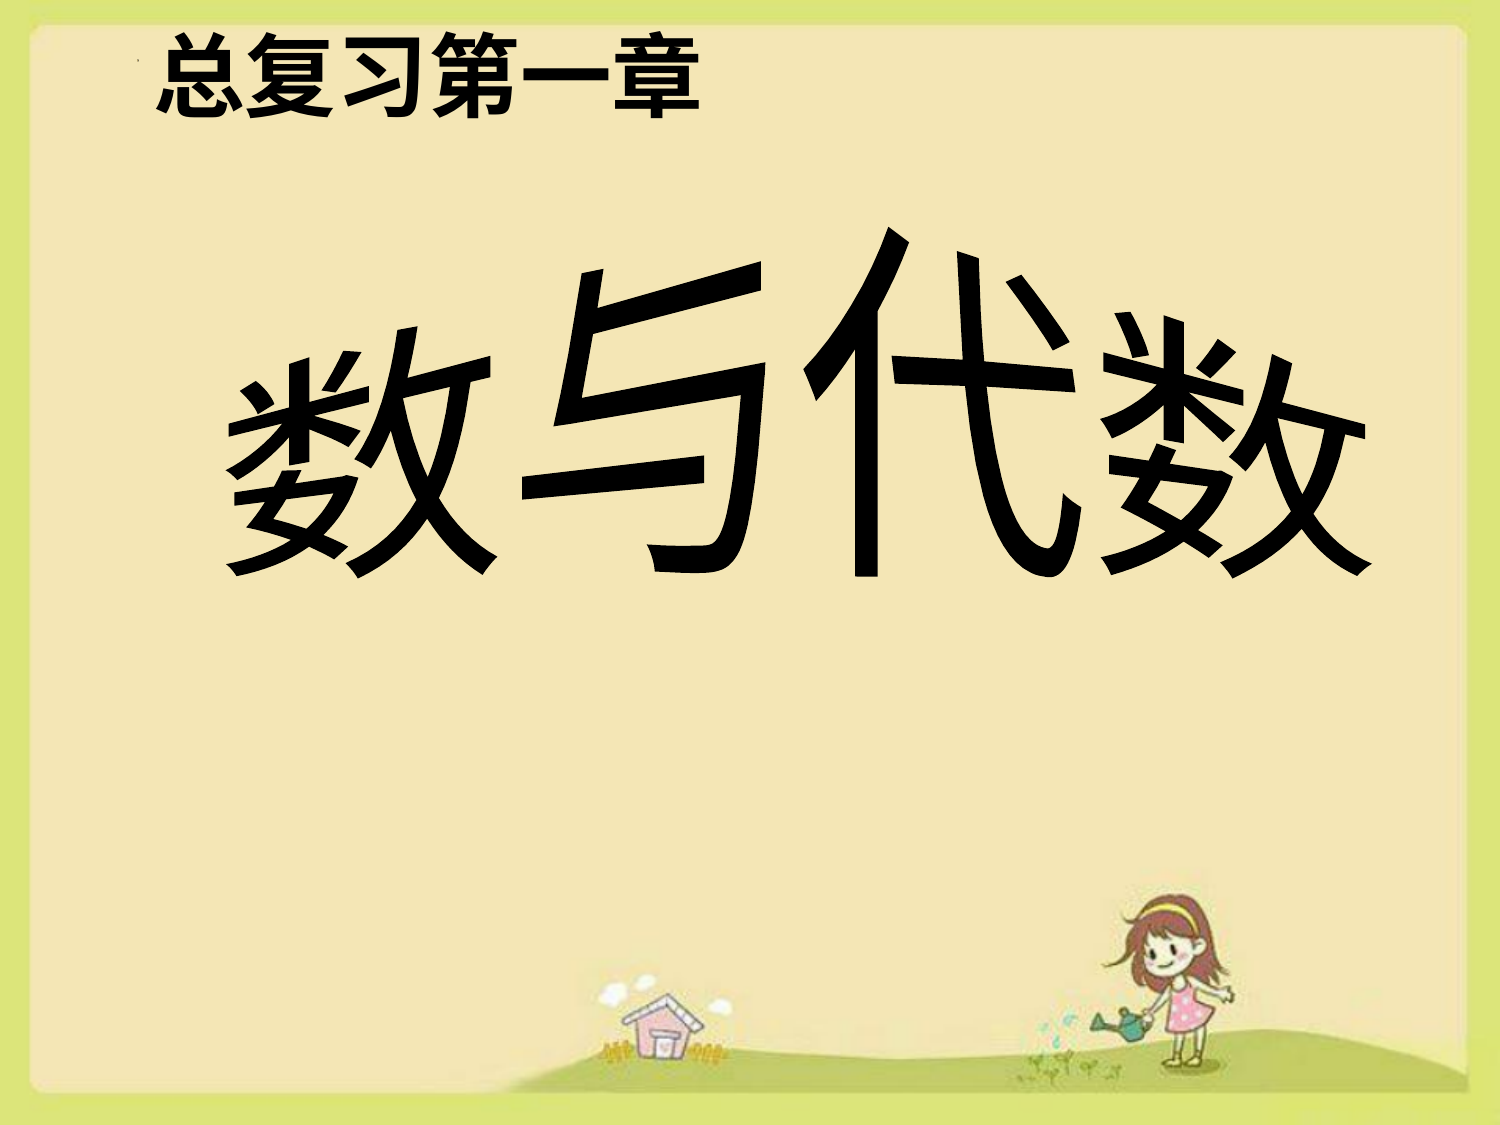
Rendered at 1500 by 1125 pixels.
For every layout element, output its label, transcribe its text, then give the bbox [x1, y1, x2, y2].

subtitle 总复习第一章 [11, 10, 846, 87]
picture [0, 0, 1500, 1125]
